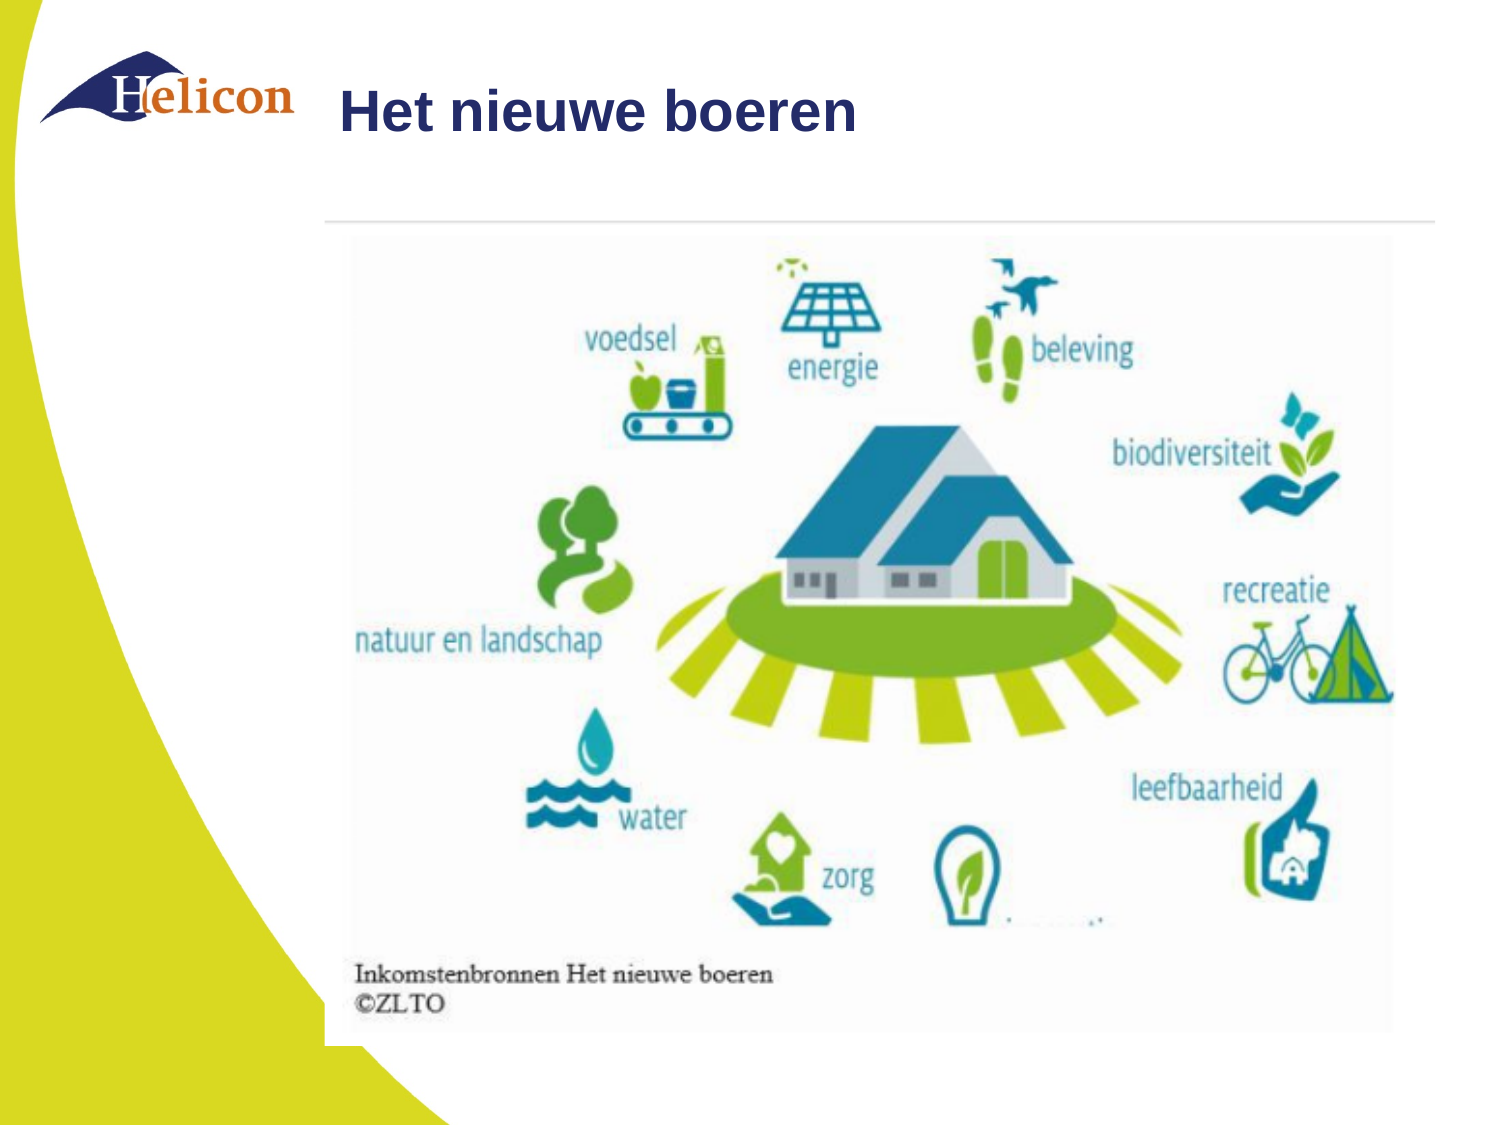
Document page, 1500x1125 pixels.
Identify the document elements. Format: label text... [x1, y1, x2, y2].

title Het nieuwe boeren [324, 54, 1415, 161]
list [324, 207, 1436, 1047]
picture [0, 0, 1500, 1125]
